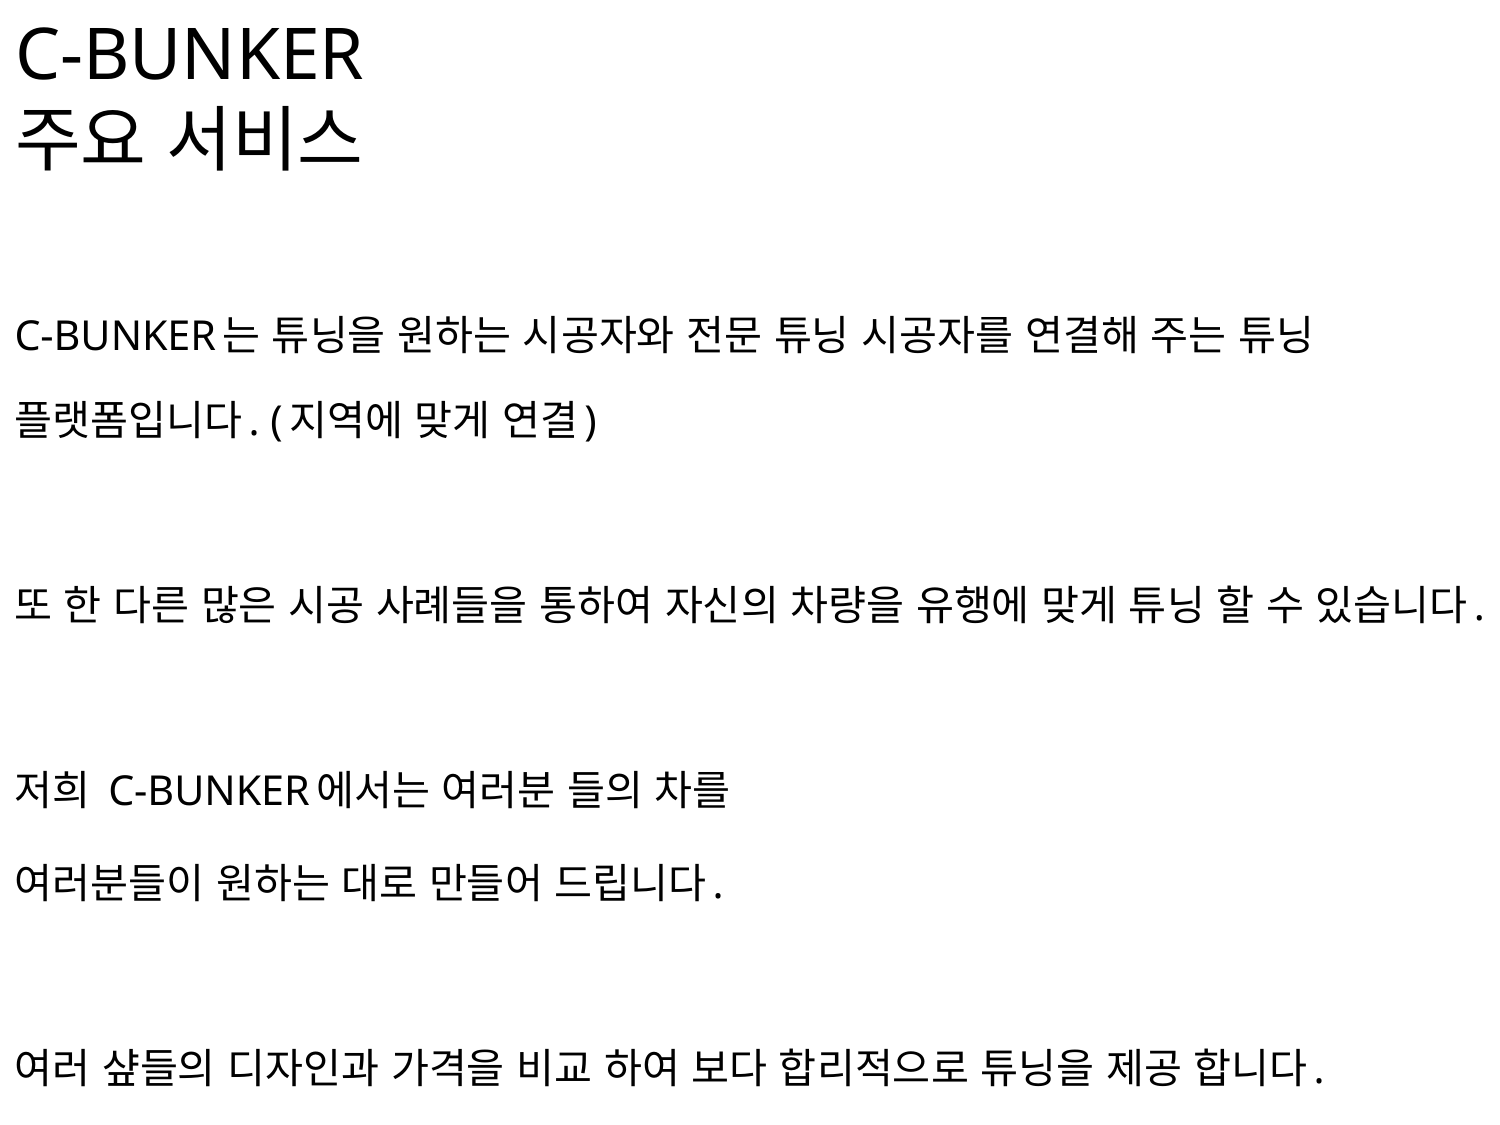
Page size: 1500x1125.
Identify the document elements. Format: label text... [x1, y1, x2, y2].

title C-BUNKER 주요 서비스 [0, 0, 1350, 188]
list C-BUNKER는 튜닝을 원하는 시공자와 전문 튜닝 시공자를 연결해 주는 튜닝 플랫폼입니다. (지역에 맞게 연결) 또 한 다른 많은 시공 사례들을 통하여 자신의 차량을 유행에 맞게 튜닝 할 수 있습니다. 저희 C-BUNKER에서는 여러분 들의 차를 여러분들이 원하는 대로 만들어 드립니다. 여러 샾들의 디자인과 가격을 비교 하여 보다 합리적으로 튜닝을 제공 합니다. [0, 267, 1500, 1125]
